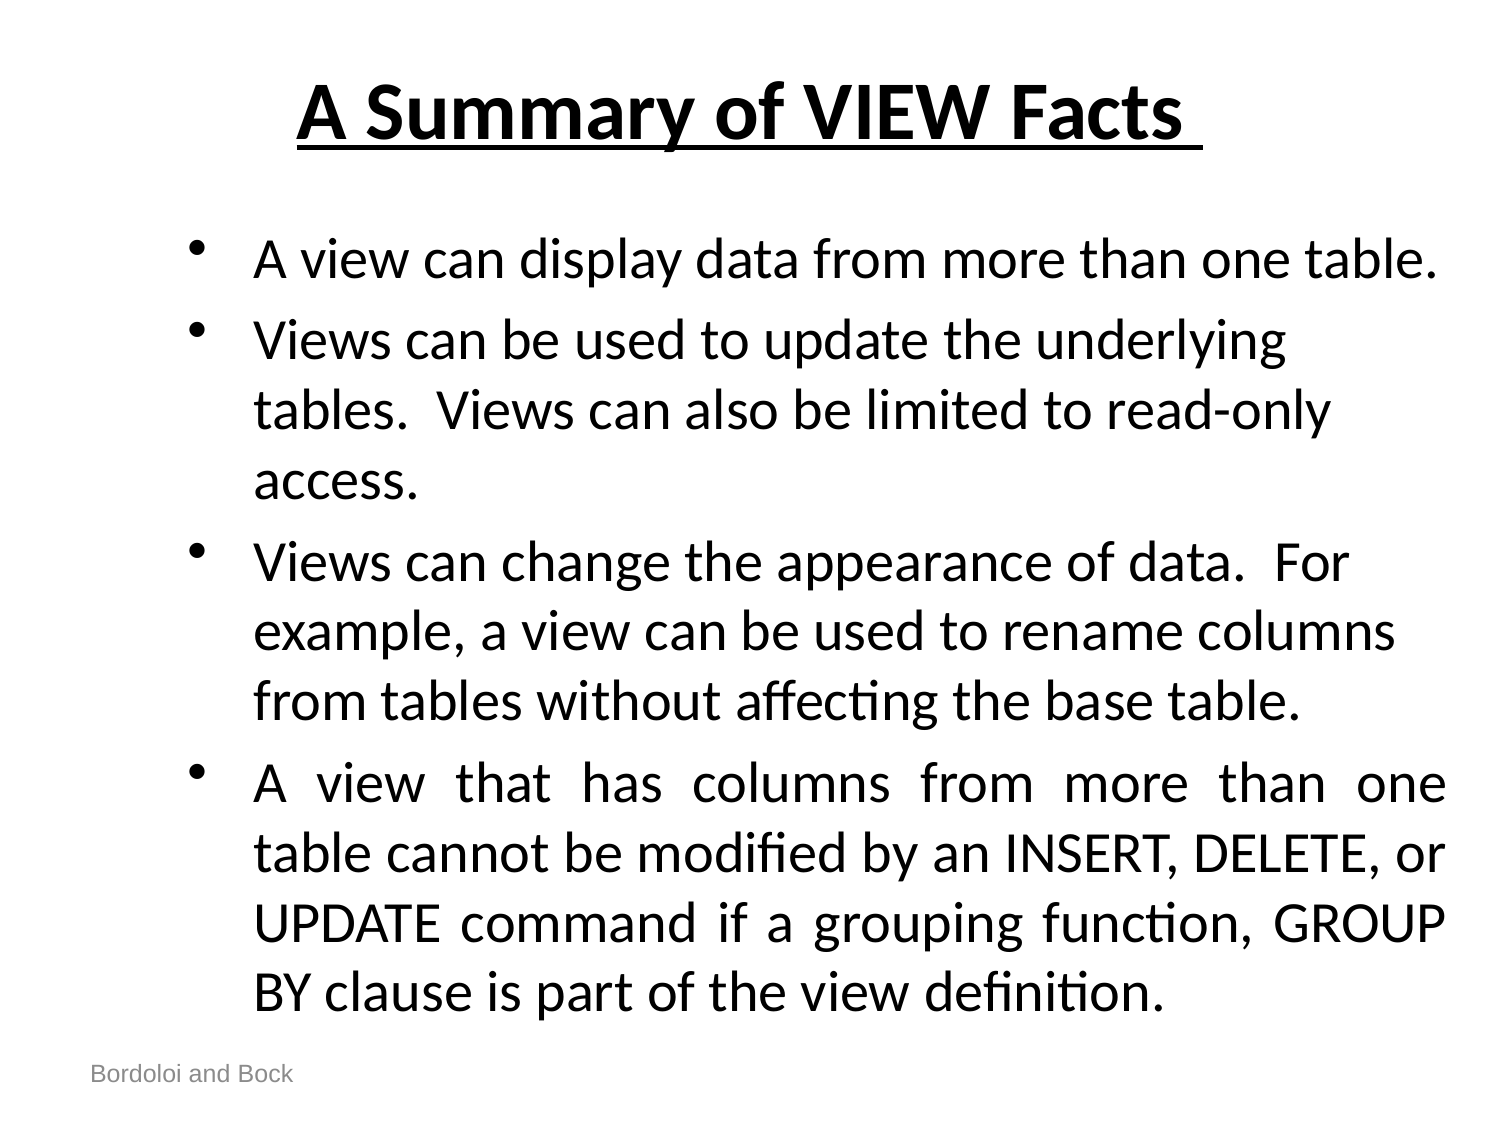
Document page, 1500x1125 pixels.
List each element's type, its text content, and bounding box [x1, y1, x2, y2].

list A view can display data from more than one table. Views can be used to update the underlying tables. Views can also be limited to read-only access. Views can change the appearance of data. For example, a view can be used to rename columns from tables without affecting the base table. A view that has columns from more than one table cannot be modified by an INSERT, DELETE, or UPDATE command if a grouping function, GROUP BY clause is part of the view definition. [87, 212, 1463, 1038]
slide_number Bordoloi and Bock [75, 1042, 425, 1103]
title A Summary of VIEW Facts [112, 37, 1388, 175]
